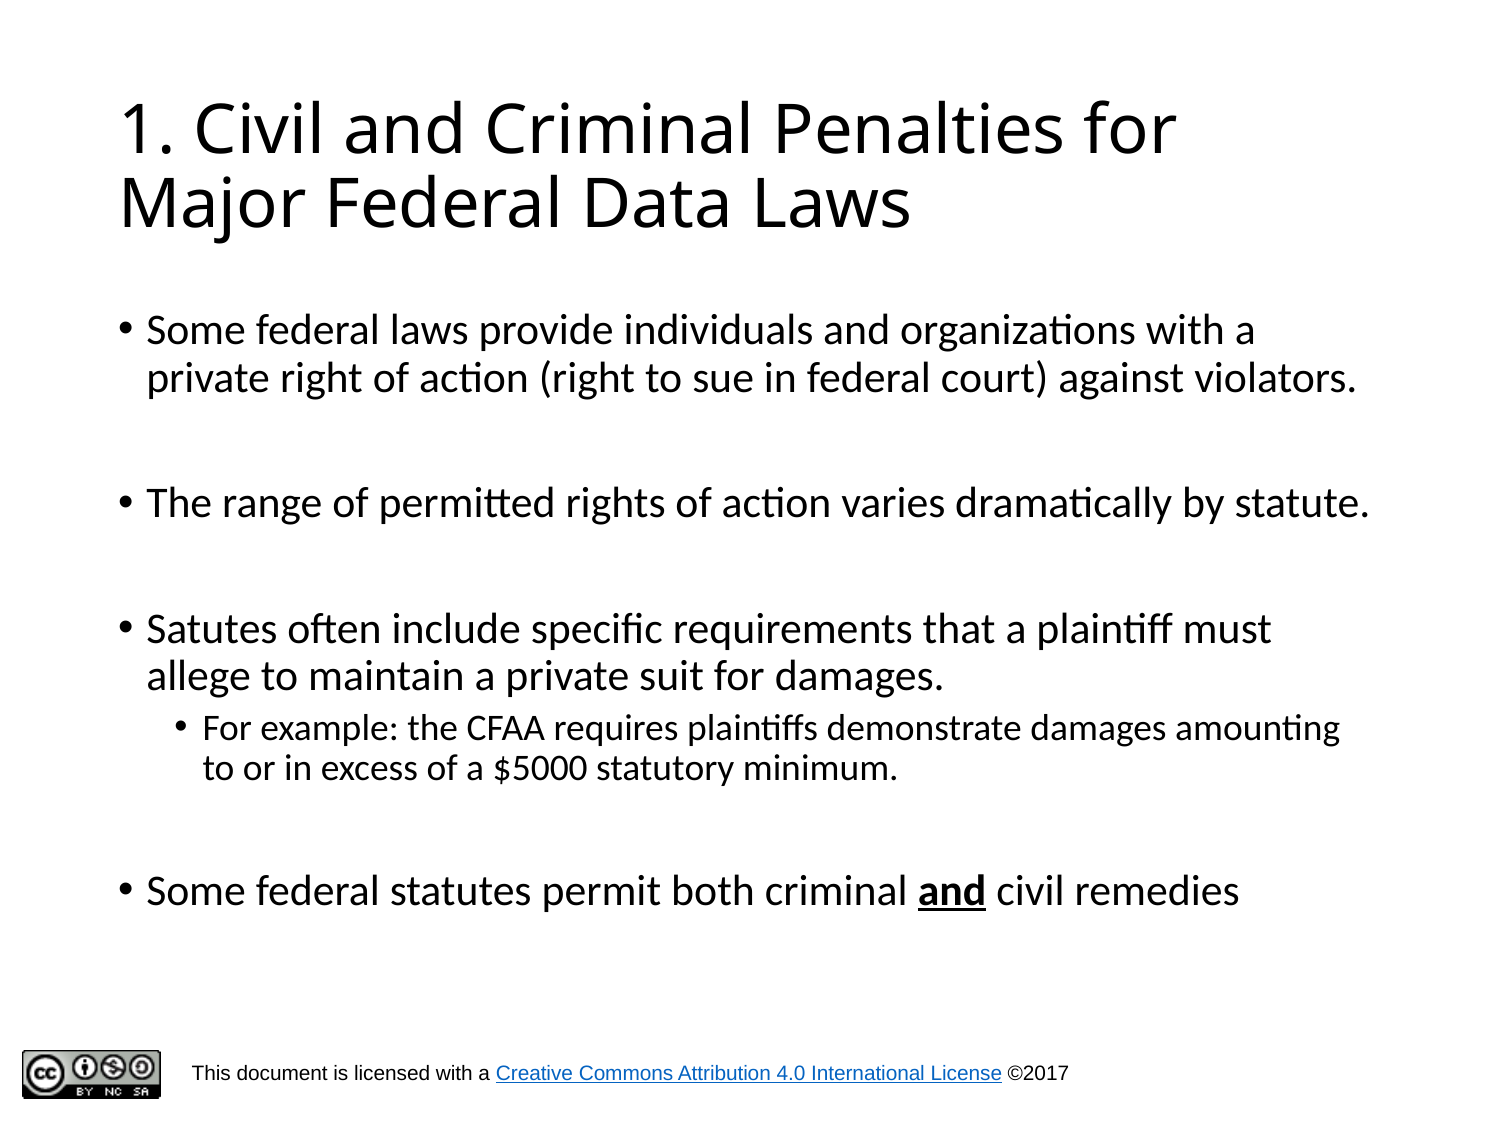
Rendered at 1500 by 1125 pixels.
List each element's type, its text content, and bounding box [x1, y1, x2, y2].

title 1. Civil and Criminal Penalties for Major Federal Data Laws [102, 59, 1398, 278]
list Some federal laws provide individuals and organizations with a private right of action (right to sue in federal court) against violators. The range of permitted rights of action varies dramatically by statute. Satutes often include specific requirements that a plaintiff must allege to maintain a private suit for damages. For example: the CFAA requires plaintiffs demonstrate damages amounting to or in excess of a $5000 statutory minimum. Some federal statutes permit both criminal and civil remedies [102, 299, 1398, 1014]
picture [22, 1050, 161, 1099]
